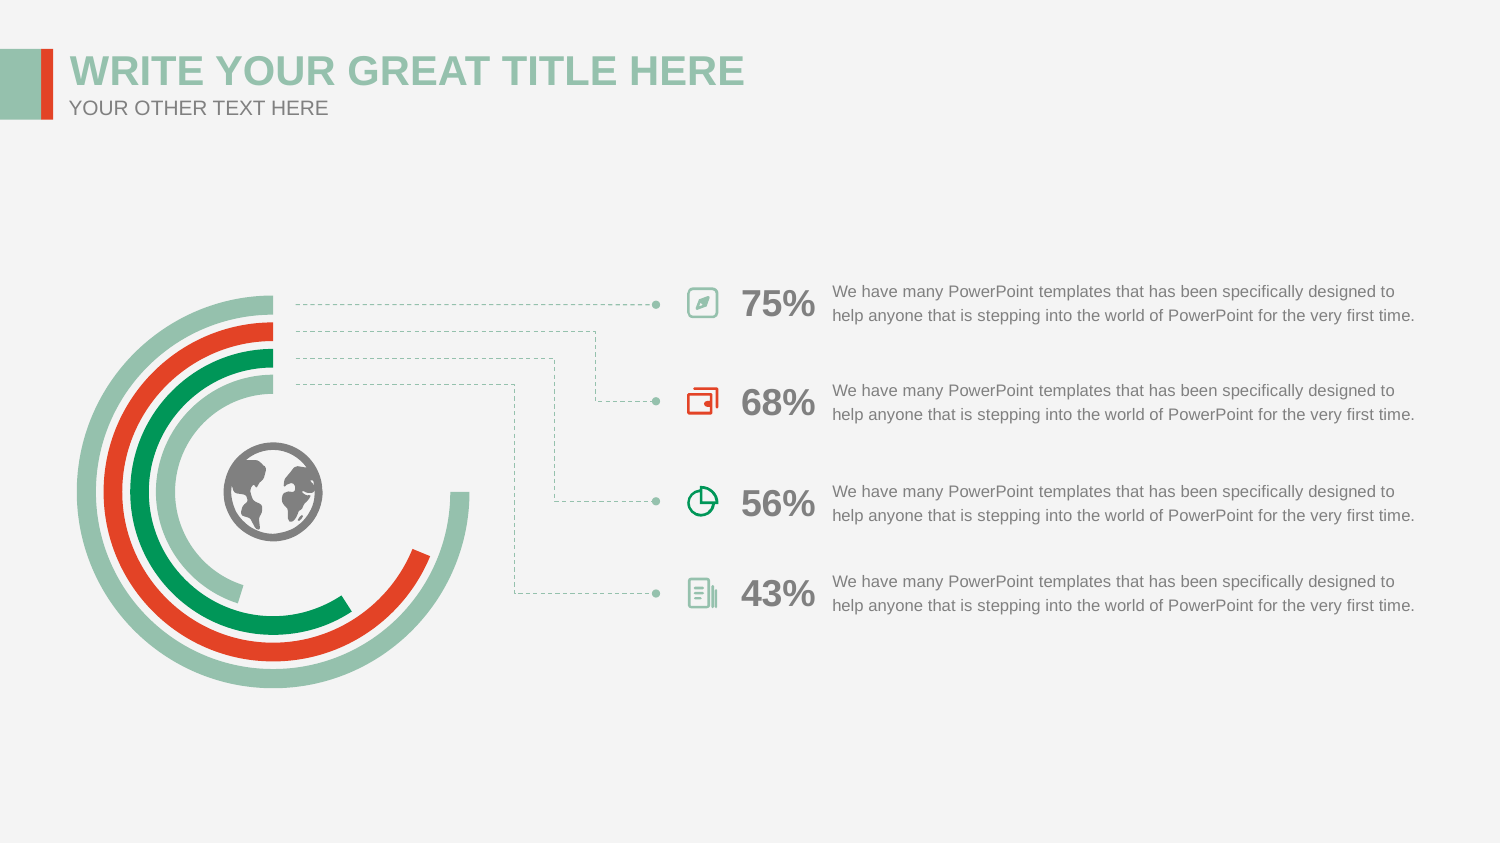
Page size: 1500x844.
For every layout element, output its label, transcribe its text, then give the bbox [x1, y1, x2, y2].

text_box We have many PowerPoint templates that has been specifically designed to help anyone that is stepping into the world of PowerPoint for the very first time. [832, 276, 1423, 325]
text_box [76, 295, 470, 689]
text_box WRITE YOUR GREAT TITLE HERE [55, 36, 761, 102]
text_box [130, 348, 352, 635]
text_box We have many PowerPoint templates that has been specifically designed to help anyone that is stepping into the world of PowerPoint for the very first time. [832, 375, 1423, 424]
text_box 43% [726, 561, 831, 622]
text_box 68% [726, 370, 831, 430]
text_box 56% [726, 471, 831, 532]
text_box [295, 384, 661, 598]
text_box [0, 48, 54, 120]
text_box [651, 300, 661, 309]
text_box [155, 374, 274, 604]
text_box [687, 577, 718, 609]
text_box [687, 485, 719, 517]
text_box [295, 358, 661, 506]
text_box We have many PowerPoint templates that has been specifically designed to help anyone that is stepping into the world of PowerPoint for the very first time. [832, 476, 1423, 525]
text_box YOUR OTHER TEXT HERE [54, 86, 344, 127]
text_box 75% [726, 271, 831, 332]
text_box [103, 322, 431, 662]
text_box We have many PowerPoint templates that has been specifically designed to help anyone that is stepping into the world of PowerPoint for the very first time. [832, 567, 1423, 616]
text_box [687, 387, 719, 415]
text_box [687, 287, 719, 319]
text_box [223, 442, 323, 542]
text_box [295, 331, 661, 406]
